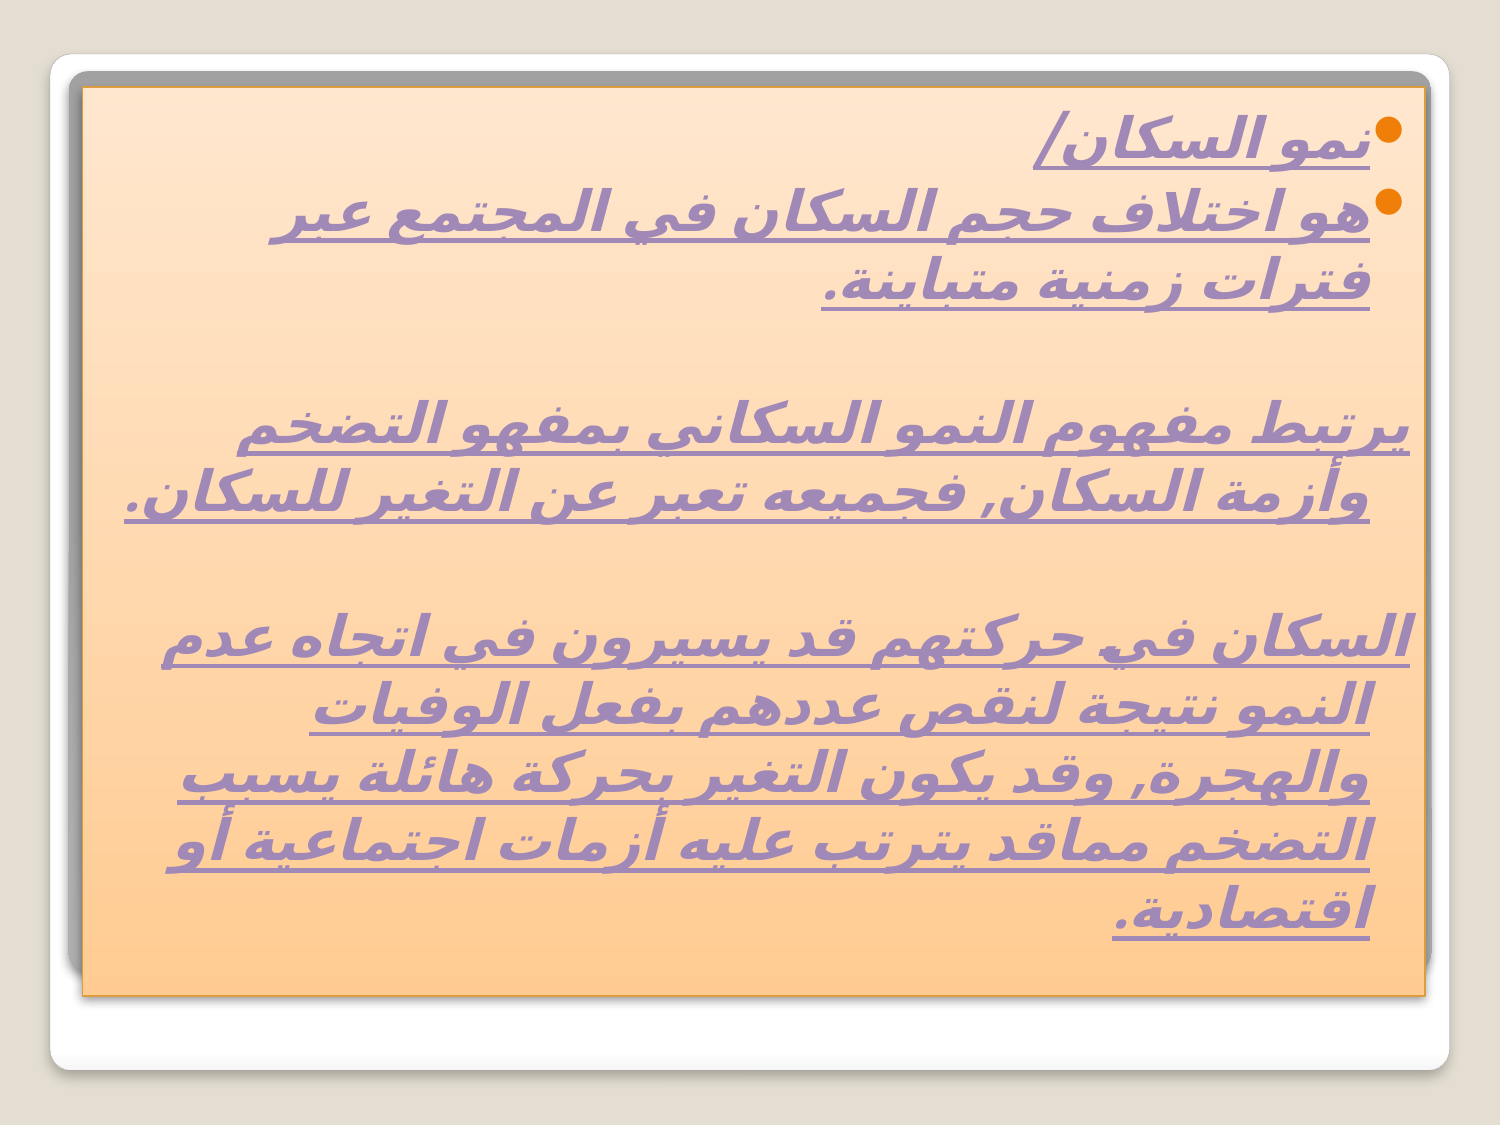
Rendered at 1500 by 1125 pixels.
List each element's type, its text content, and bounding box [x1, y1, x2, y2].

list نمو السكان/ هو اختلاف حجم السكان في المجتمع عبر فترات زمنية متباينة. يرتبط مفهوم النمو السكاني بمفهو التضخم وأزمة السكان, فجميعه تعبر عن التغير للسكان. السكان في حركتهم قد يسيرون في اتجاه عدم النمو نتيجة لنقص عددهم بفعل الوفيات والهجرة, وقد يكون التغير بحركة هائلة يسبب التضخم مماقد يترتب عليه أزمات اجتماعية أو اقتصادية. [82, 86, 1426, 997]
